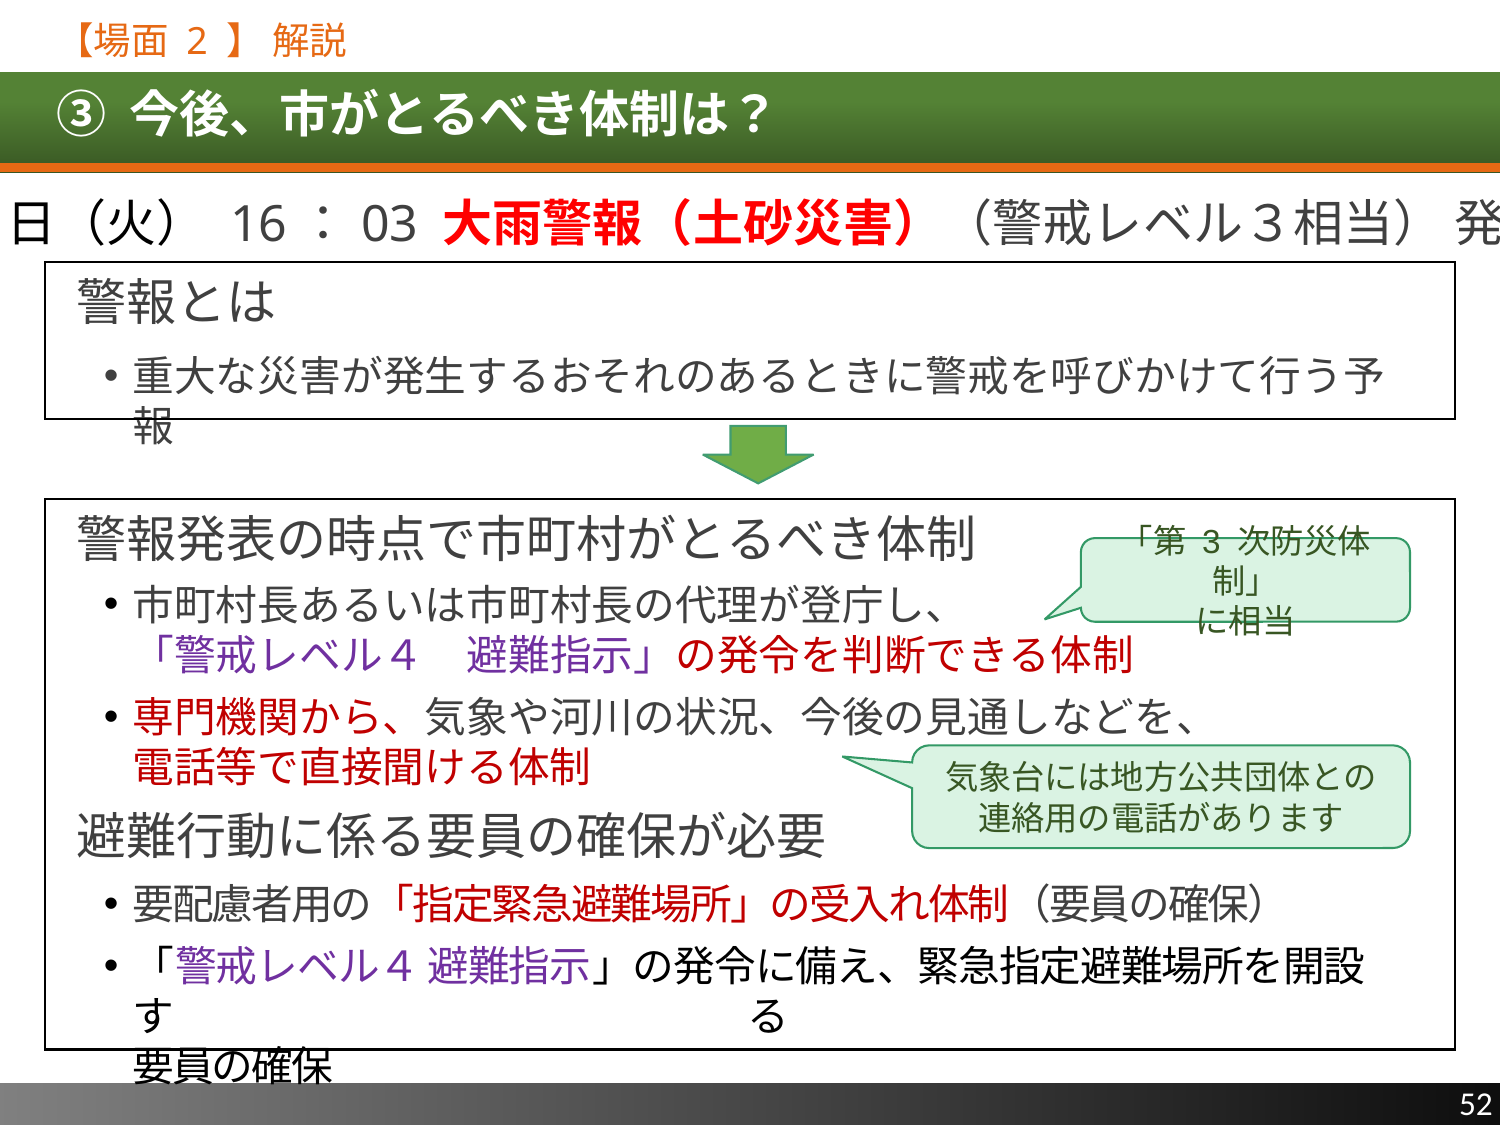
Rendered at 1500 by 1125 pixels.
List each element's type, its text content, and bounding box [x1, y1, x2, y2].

text_box 「第 3 次防災体制」 に相当 [1043, 537, 1412, 623]
text_box 19日（火） 16：03 大雨警報（土砂災害）（警戒レベル３相当） 発表 [0, 184, 1500, 259]
text_box 気象台には地方公共団体との 連絡用の電話があります [841, 744, 1412, 850]
title ③ 今後、市がとるべき体制は？ [41, 59, 1500, 173]
text_box 要配慮者用の「指定緊急避難場所」の受入れ体制（要員の確保） 「警戒レベル４ 避難指示」の発令に備え、緊急指定避難場所を開設する 要員の確保 [89, 870, 1379, 1098]
text_box 重大な災害が発生するおそれのあるときに警戒を呼びかけて行う予報 [89, 420, 1411, 458]
text_box [44, 498, 1456, 1051]
list 【場面 2 】 解説 [41, 14, 1336, 60]
text_box [702, 424, 815, 485]
text_box 避難行動に係る要員の確保が必要 [61, 796, 1455, 872]
slide_number 52 [1170, 1072, 1500, 1125]
text_box 市町村長あるいは市町村長の代理が登庁し、 「警戒レベル４ 避難指示」の発令を判断できる体制 専門機関から、気象や河川の状況、今後の見通しなどを、 電話等で直接聞ける体制 [89, 571, 1411, 796]
text_box [44, 261, 1456, 420]
